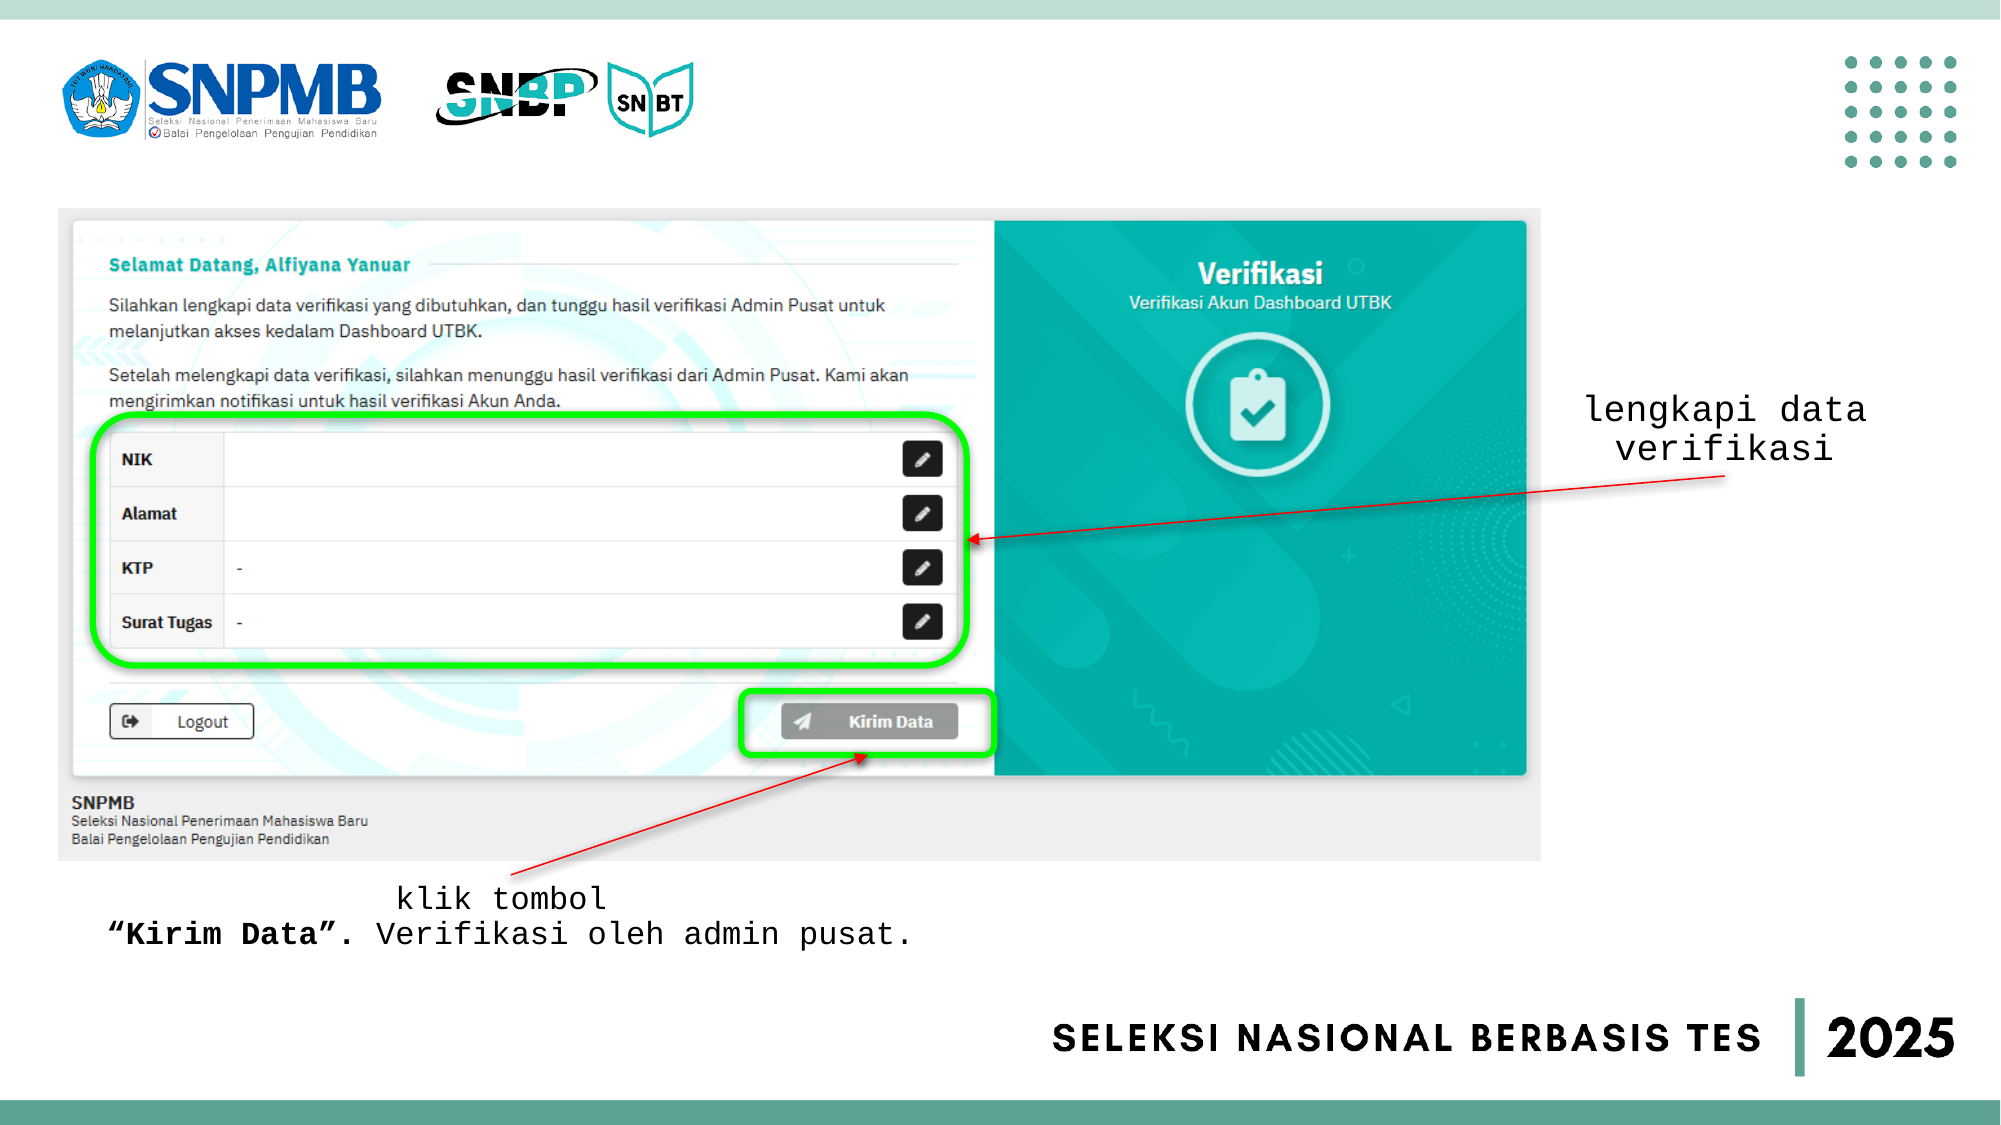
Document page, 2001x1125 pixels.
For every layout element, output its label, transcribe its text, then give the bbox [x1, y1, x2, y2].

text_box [510, 754, 868, 876]
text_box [966, 475, 1725, 541]
picture [0, 0, 2001, 1125]
text_box klik tombol “Kirim Data”. Verifikasi oleh admin pusat. [79, 874, 943, 969]
text_box lengkapi data verifikasi [1546, 382, 1985, 476]
